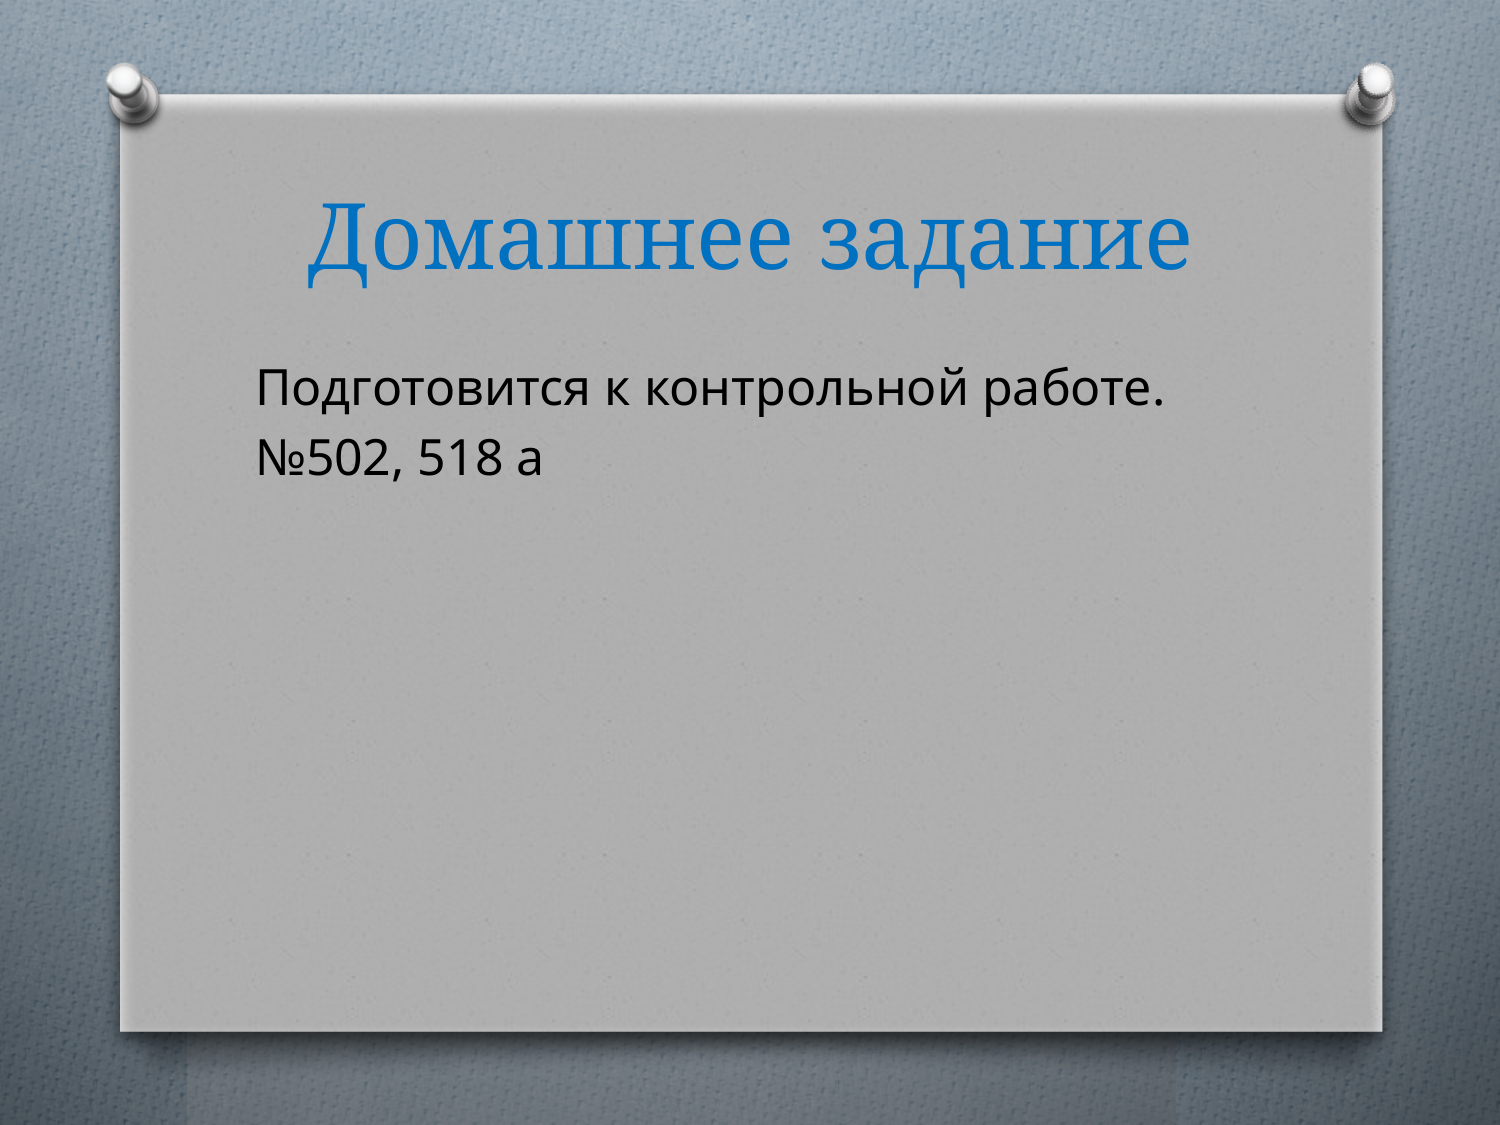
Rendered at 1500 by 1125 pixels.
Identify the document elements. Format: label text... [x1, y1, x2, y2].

picture [1317, 35, 1439, 156]
title Домашнее задание [179, 134, 1323, 332]
picture [75, 31, 197, 152]
list Подготовится к контрольной работе. №502, 518 а [240, 347, 1257, 939]
